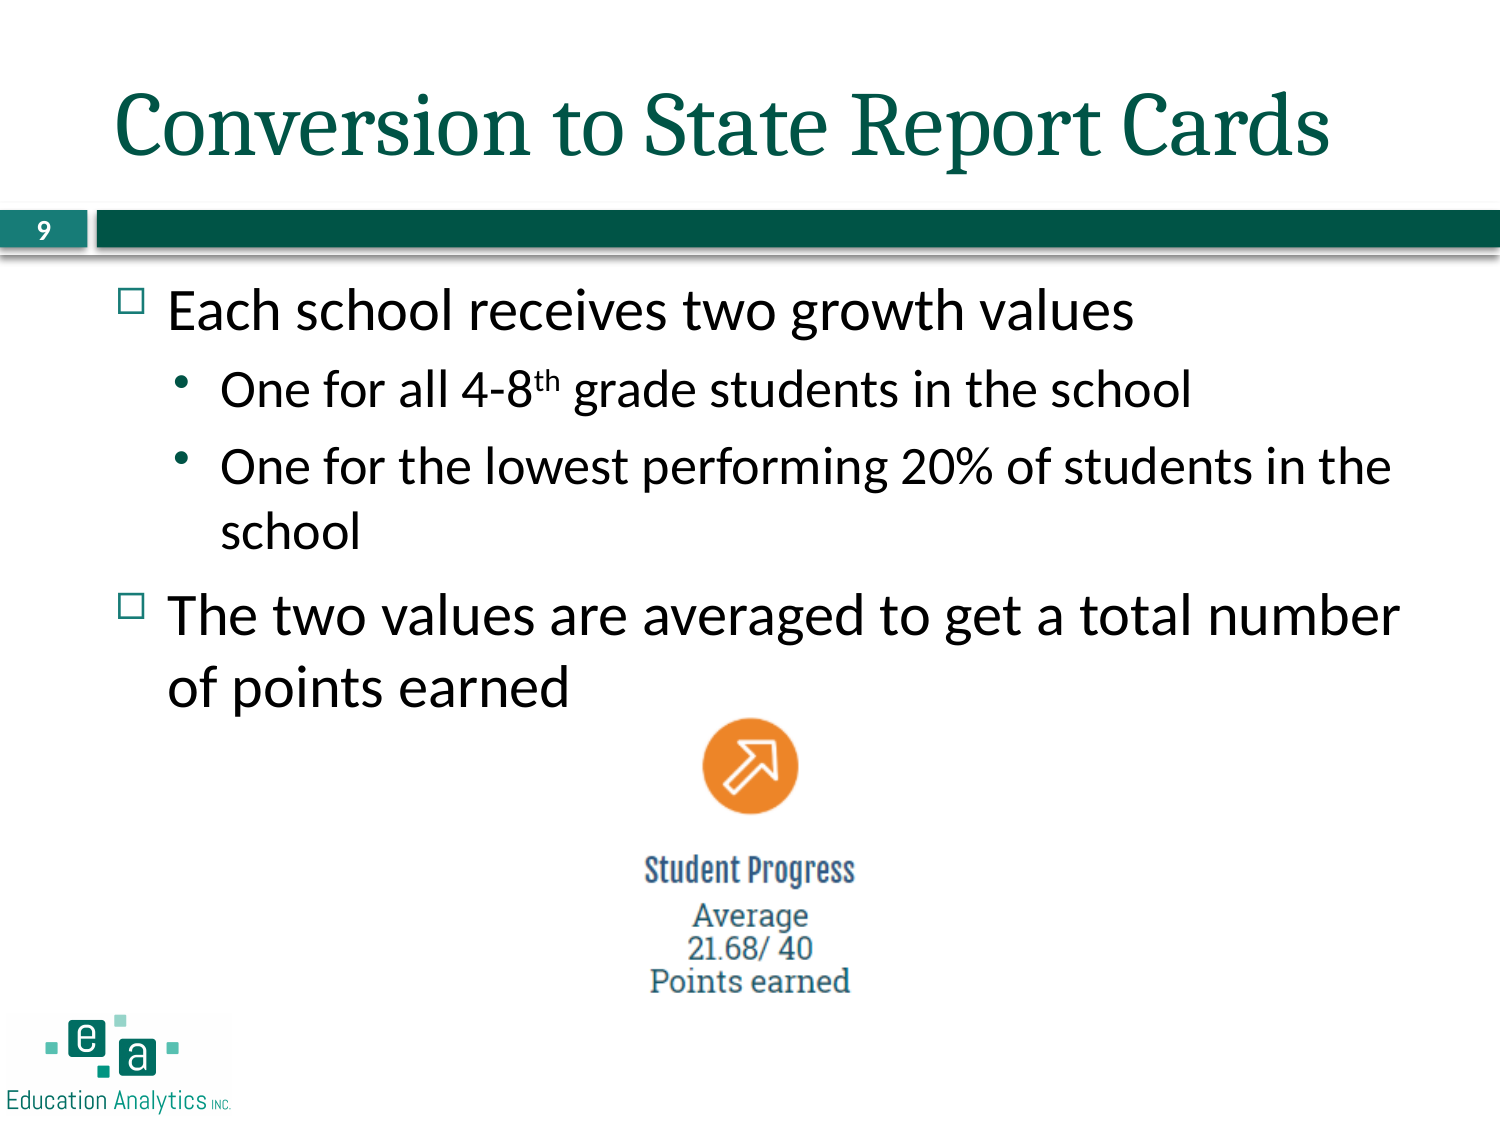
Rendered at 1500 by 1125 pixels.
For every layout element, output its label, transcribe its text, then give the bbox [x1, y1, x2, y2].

title Conversion to State Report Cards [100, 37, 1438, 200]
picture [6, 1013, 232, 1116]
slide_number 9 [0, 208, 88, 249]
list Each school receives two growth values One for all 4-8th grade students in the school One for the lowest performing 20% of students in the school The two values are averaged to get a total number of points earned [100, 262, 1438, 1000]
picture [640, 713, 860, 891]
picture [640, 894, 862, 1005]
